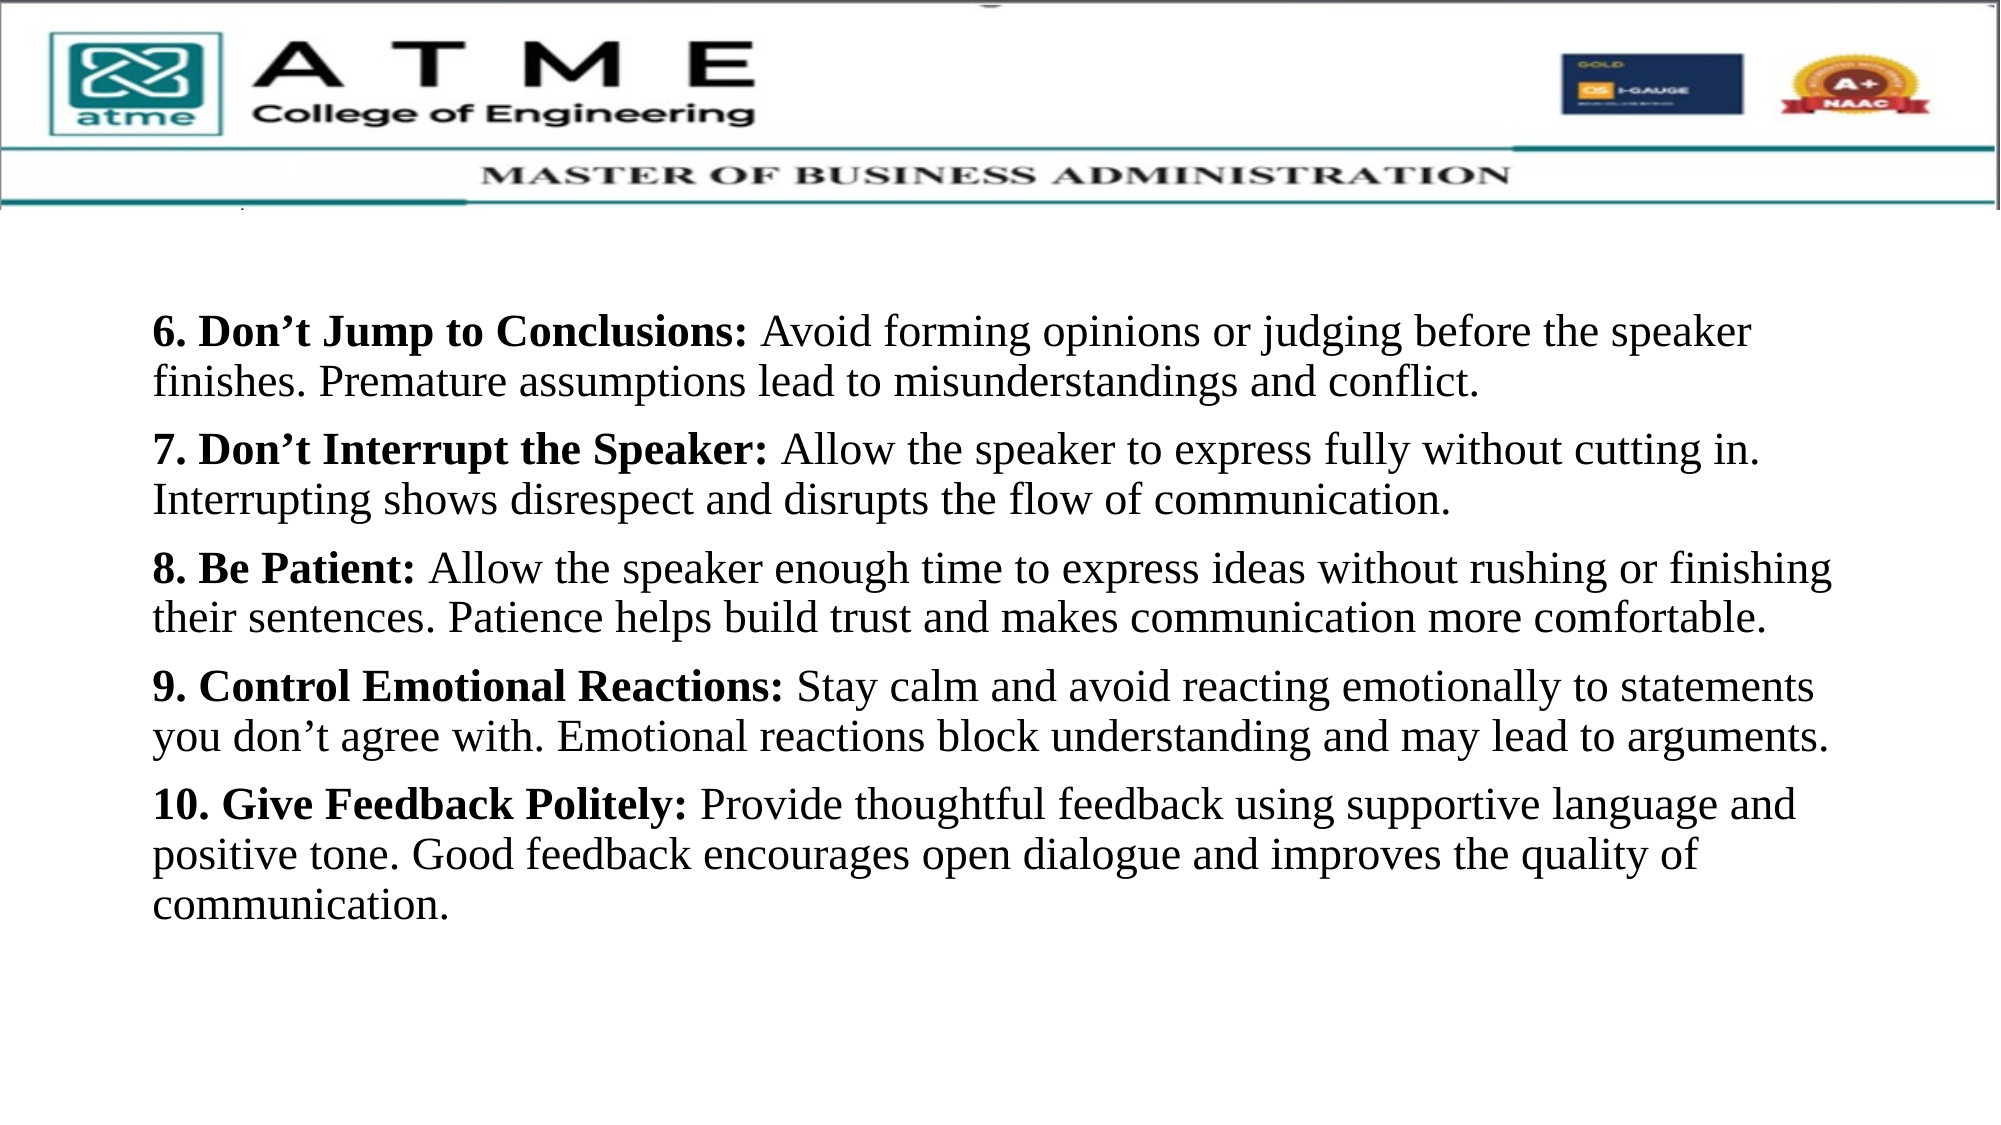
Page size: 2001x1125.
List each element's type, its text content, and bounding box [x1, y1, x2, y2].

picture [0, 0, 2000, 210]
list 6. Don’t Jump to Conclusions: Avoid forming opinions or judging before the speaker finishes. Premature assumptions lead to misunderstandings and conflict. 7. Don’t Interrupt the Speaker: Allow the speaker to express fully without cutting in. Interrupting shows disrespect and disrupts the flow of communication. 8. Be Patient: Allow the speaker enough time to express ideas without rushing or finishing their sentences. Patience helps build trust and makes communication more comfortable. 9. Control Emotional Reactions: Stay calm and avoid reacting emotionally to statements you don’t agree with. Emotional reactions block understanding and may lead to arguments. 10. Give Feedback Politely: Provide thoughtful feedback using supportive language and positive tone. Good feedback encourages open dialogue and improves the quality of communication. [137, 299, 1863, 1014]
